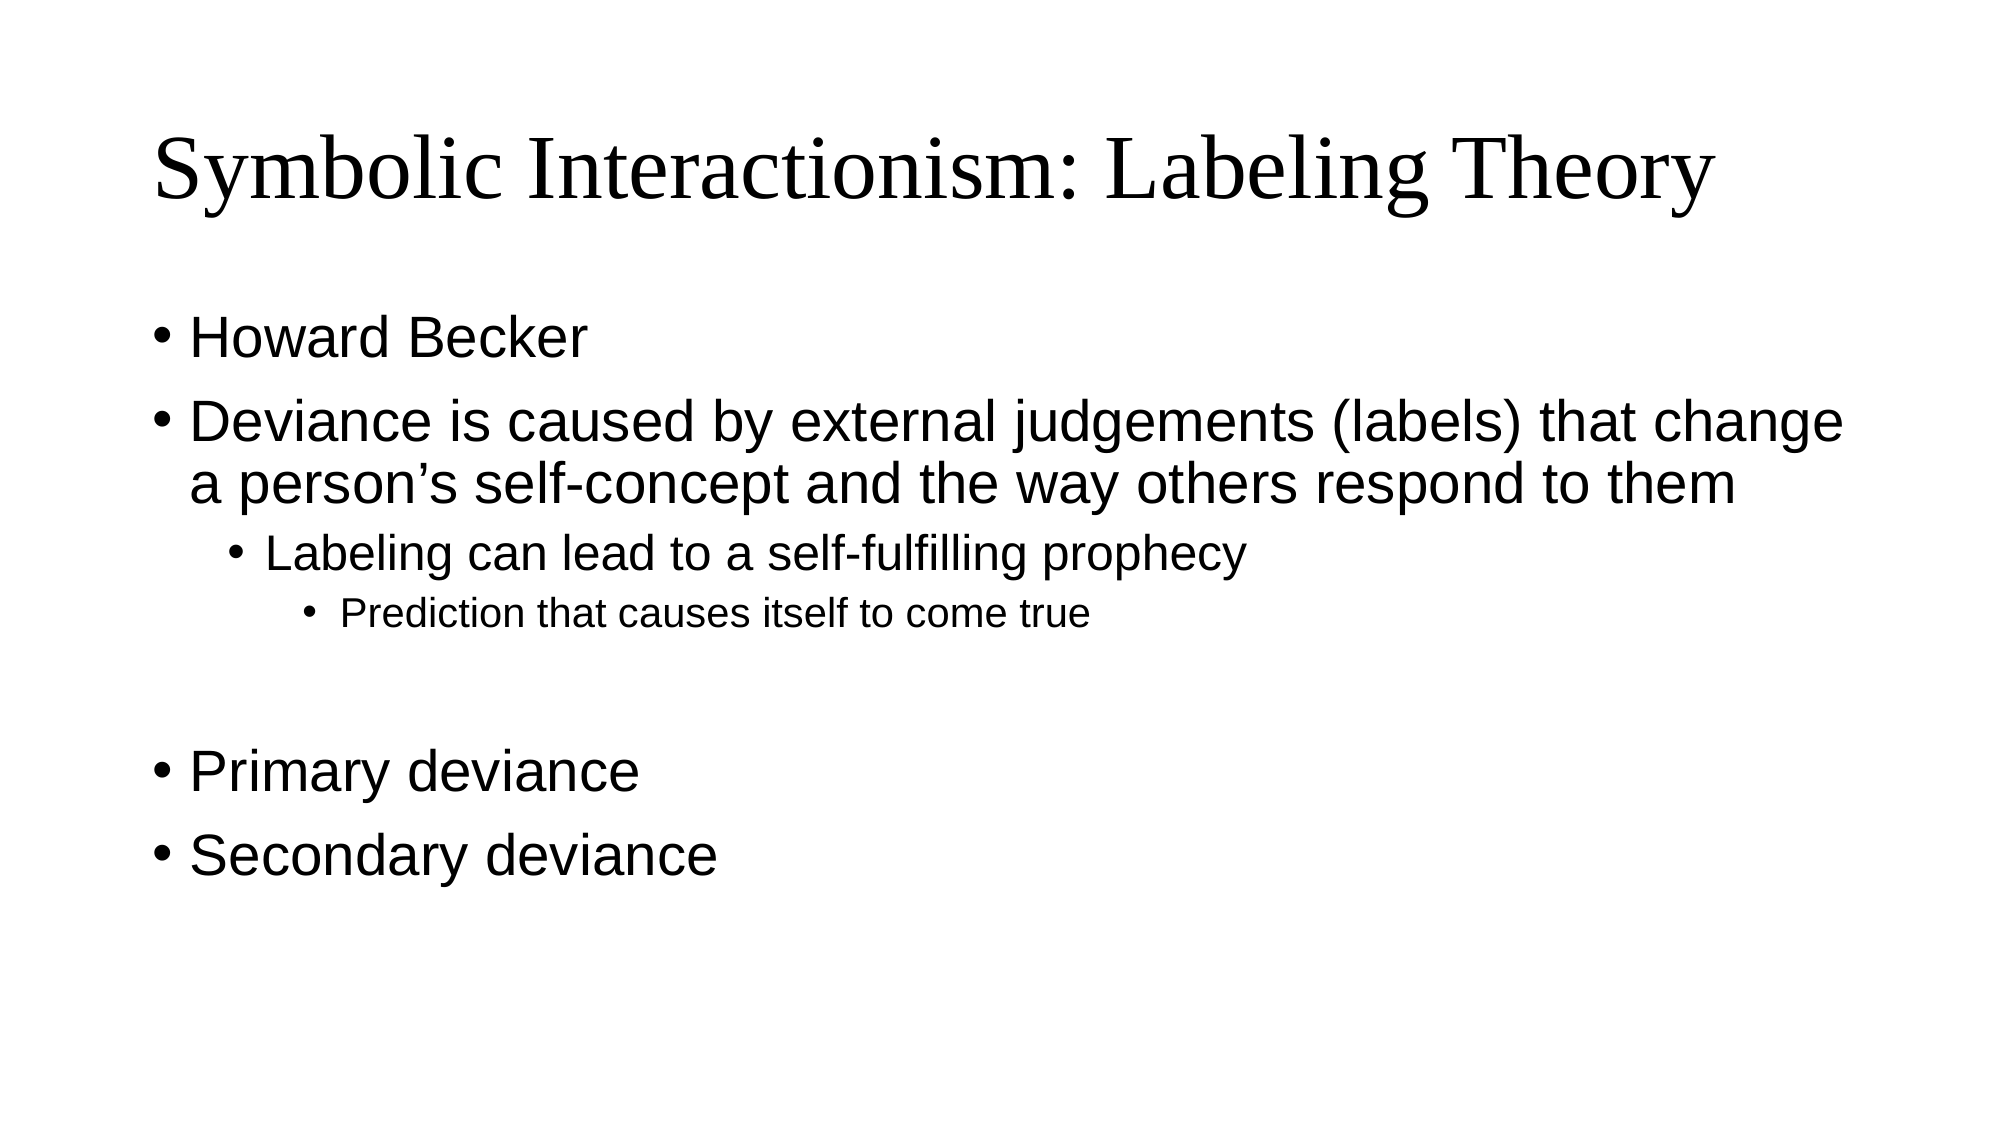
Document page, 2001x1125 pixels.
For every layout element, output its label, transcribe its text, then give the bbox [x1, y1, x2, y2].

list Howard Becker Deviance is caused by external judgements (labels) that change a person’s self-concept and the way others respond to them Labeling can lead to a self-fulfilling prophecy Prediction that causes itself to come true Primary deviance Secondary deviance [137, 299, 1863, 1014]
title Symbolic Interactionism: Labeling Theory [137, 59, 1863, 278]
